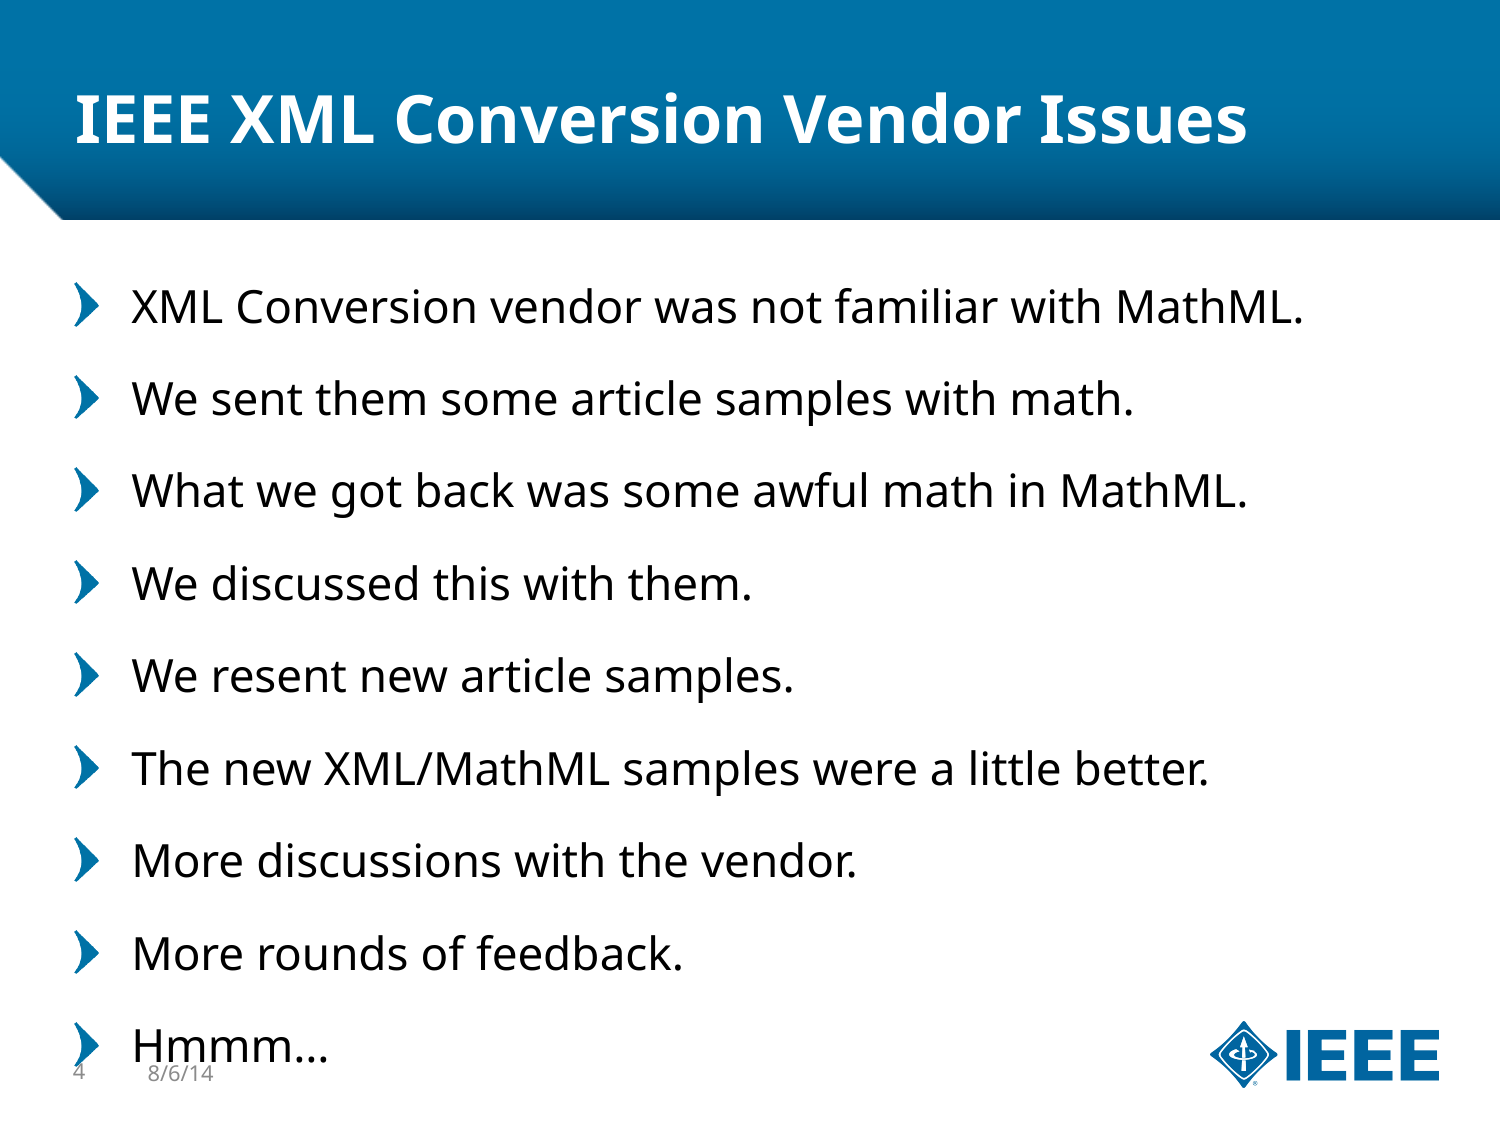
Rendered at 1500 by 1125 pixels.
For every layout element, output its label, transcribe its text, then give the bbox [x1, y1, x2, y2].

list XML Conversion vendor was not familiar with MathML. We sent them some article samples with math. What we got back was some awful math in MathML. We discussed this with them. We resent new article samples. The new XML/MathML samples were a little better. More discussions with the vendor. More rounds of feedback. Hmmm… [60, 269, 1436, 987]
picture [1210, 1021, 1439, 1088]
picture [78, 1022, 99, 1043]
picture [74, 841, 81, 878]
picture [78, 745, 99, 766]
picture [74, 1026, 81, 1063]
picture [78, 282, 99, 303]
picture [78, 837, 99, 858]
picture [78, 467, 99, 488]
picture [78, 930, 99, 951]
picture [78, 308, 99, 327]
picture [78, 375, 99, 396]
picture [78, 955, 99, 974]
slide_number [142, 1042, 412, 1103]
picture [74, 564, 81, 600]
picture [78, 560, 99, 581]
picture [78, 863, 99, 882]
picture [78, 493, 99, 512]
picture [74, 934, 81, 970]
picture [74, 471, 81, 508]
picture [74, 379, 81, 415]
picture [78, 770, 99, 789]
picture [78, 652, 99, 673]
picture [74, 656, 81, 693]
picture [78, 1048, 99, 1067]
title IEEE XML Conversion Vendor Issues [60, 32, 1436, 202]
picture [78, 678, 99, 697]
picture [78, 400, 99, 419]
picture [74, 749, 81, 785]
slide_number 4 [72, 1042, 132, 1103]
picture [78, 585, 99, 604]
picture [74, 286, 81, 323]
